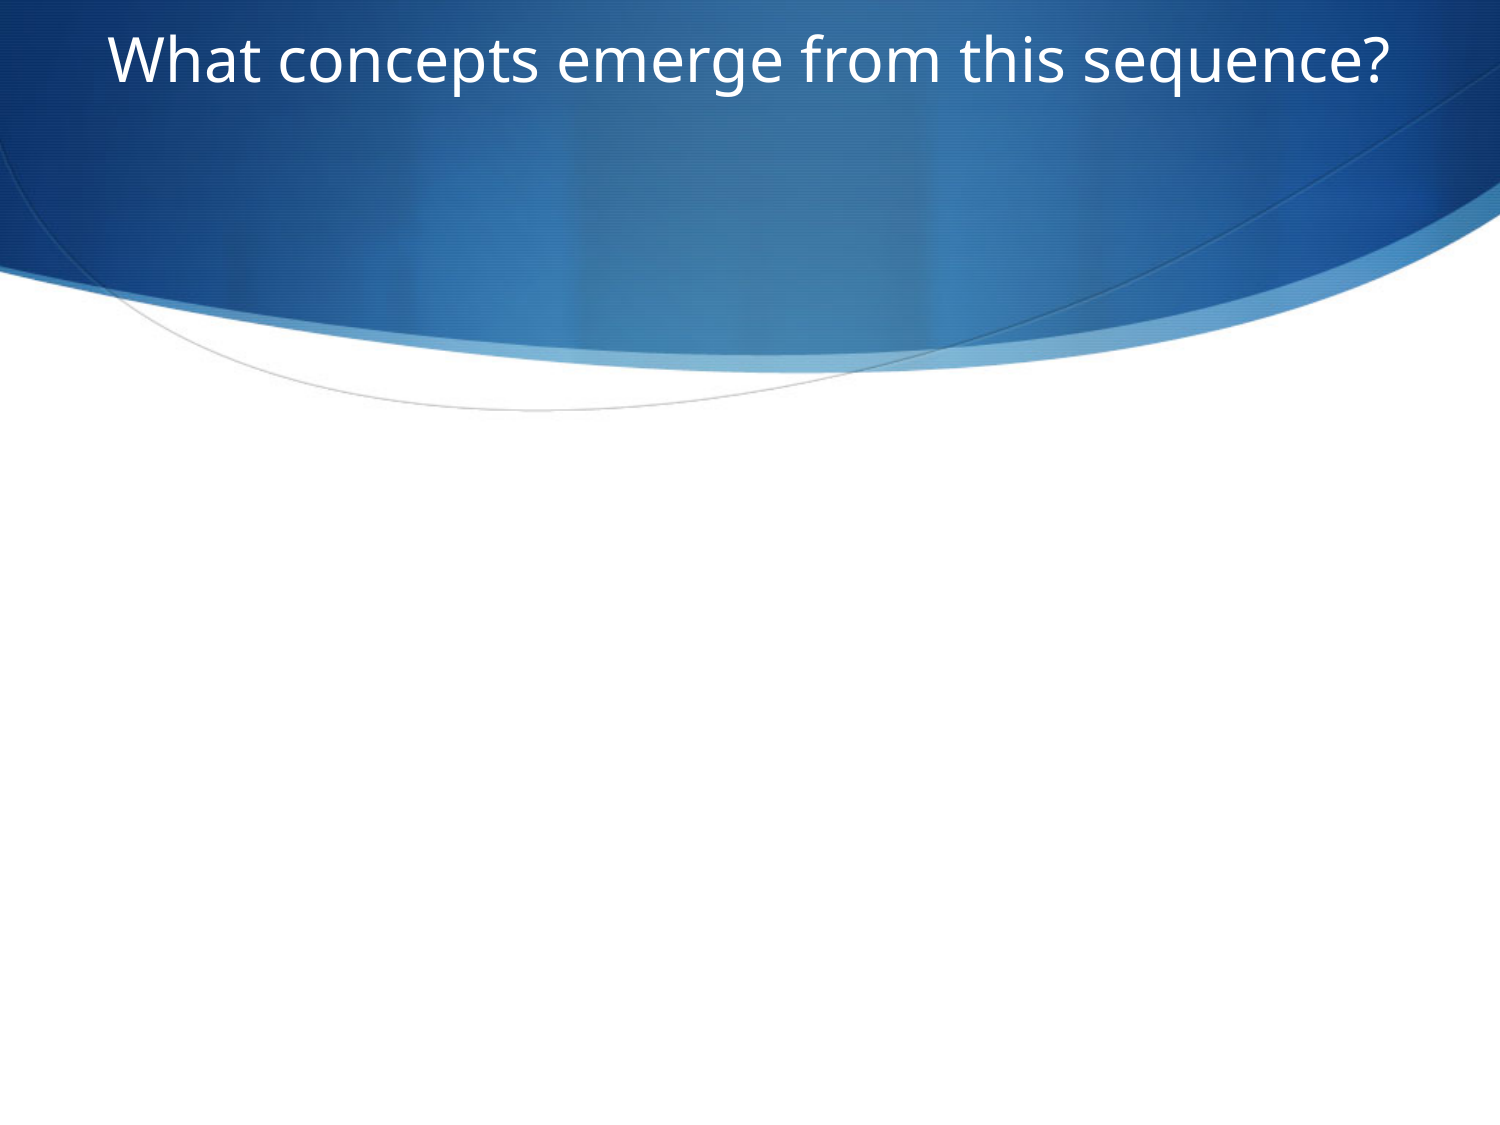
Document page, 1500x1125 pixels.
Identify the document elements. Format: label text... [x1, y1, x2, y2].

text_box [19, 103, 1481, 1089]
picture [0, 0, 1500, 1125]
title What concepts emerge from this sequence? [75, 0, 1425, 81]
